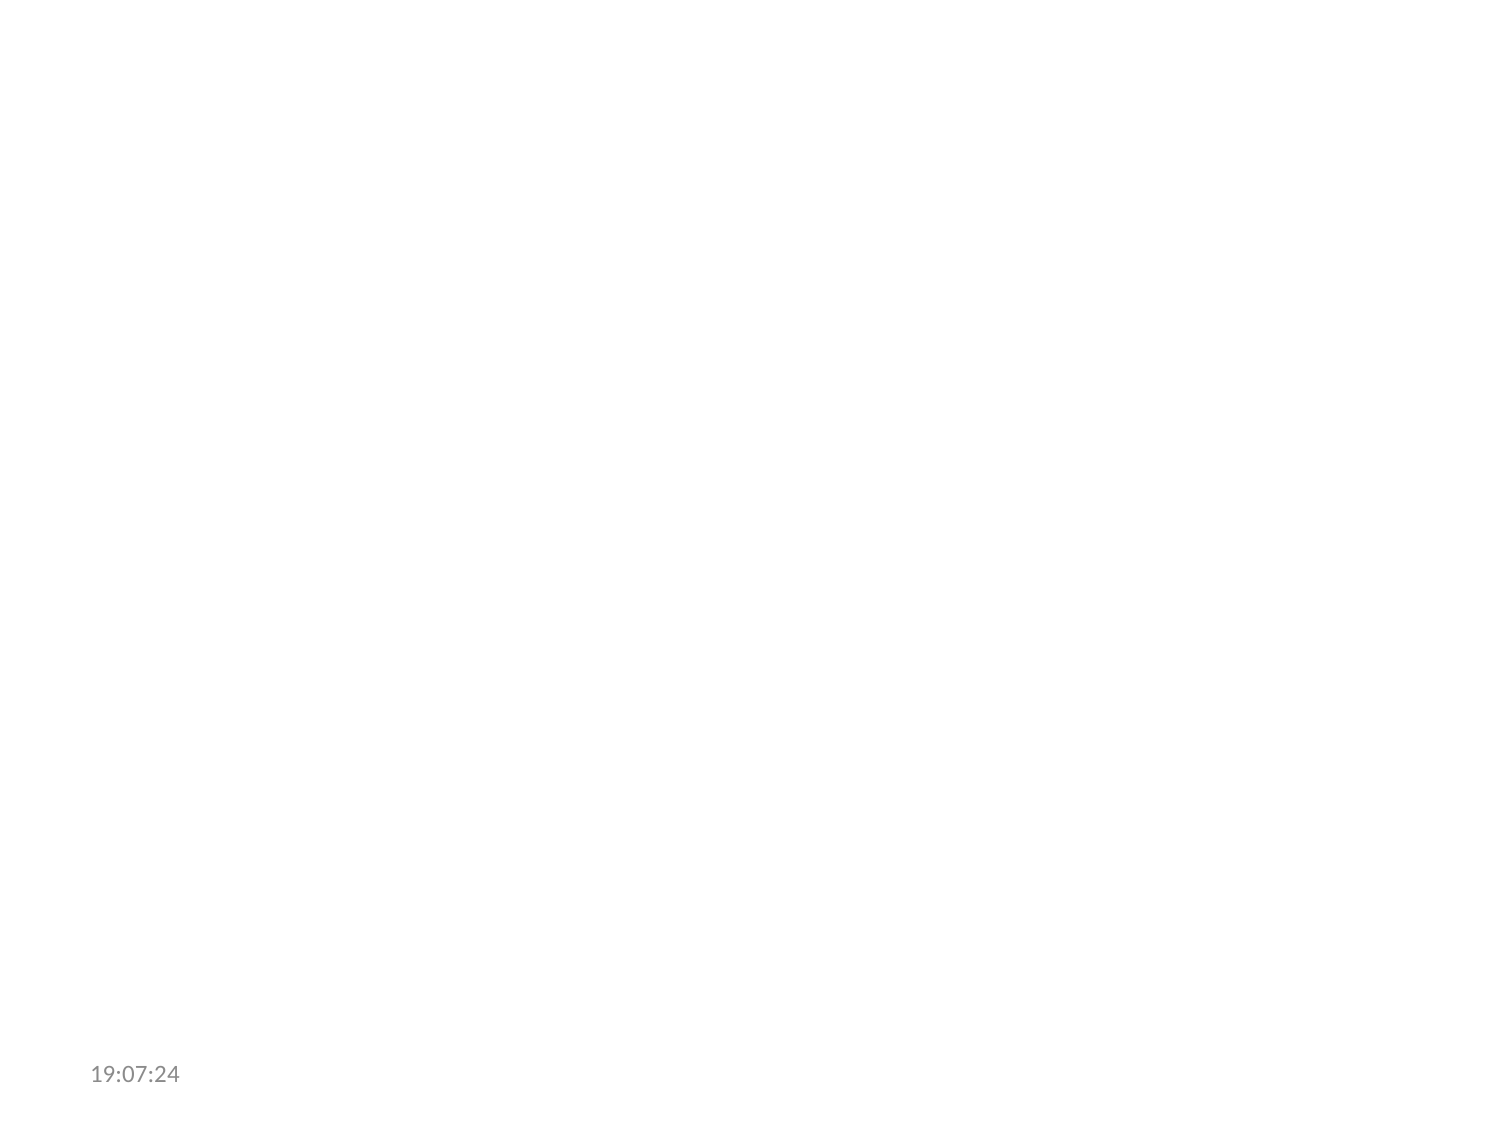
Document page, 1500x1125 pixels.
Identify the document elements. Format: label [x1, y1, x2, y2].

slide_number [75, 1042, 425, 1103]
